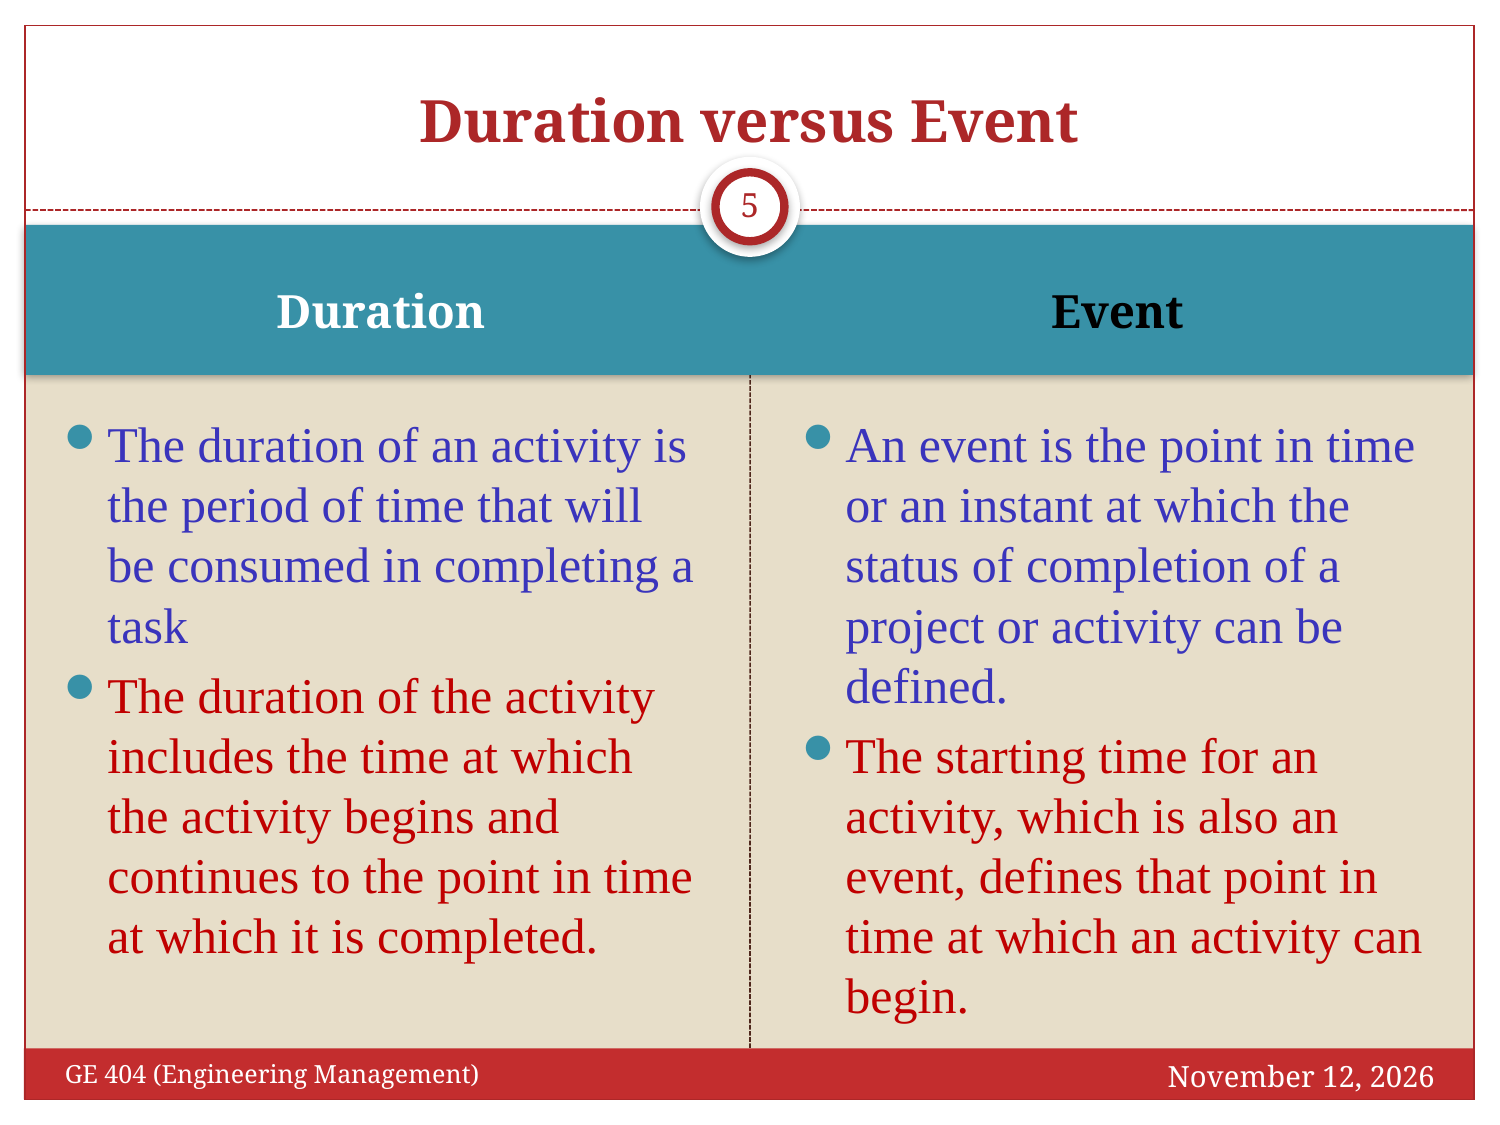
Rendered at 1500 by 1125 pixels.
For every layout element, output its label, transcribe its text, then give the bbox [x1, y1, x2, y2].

list An event is the point in time or an instant at which the status of completion of a project or activity can be defined. The starting time for an activity, which is also an event, defines that point in time at which an activity can begin. [787, 405, 1450, 1033]
list The duration of an activity is the period of time that will be consumed in completing a task The duration of the activity includes the time at which the activity begins and continues to the point in time at which it is completed. [49, 405, 713, 1032]
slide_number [950, 1050, 1450, 1111]
list Duration [48, 249, 714, 371]
slide_number 5 [712, 171, 788, 244]
title Duration versus Event [49, 37, 1450, 162]
footer GE 404 (Engineering Management) [50, 1051, 638, 1112]
list Event [785, 249, 1450, 371]
